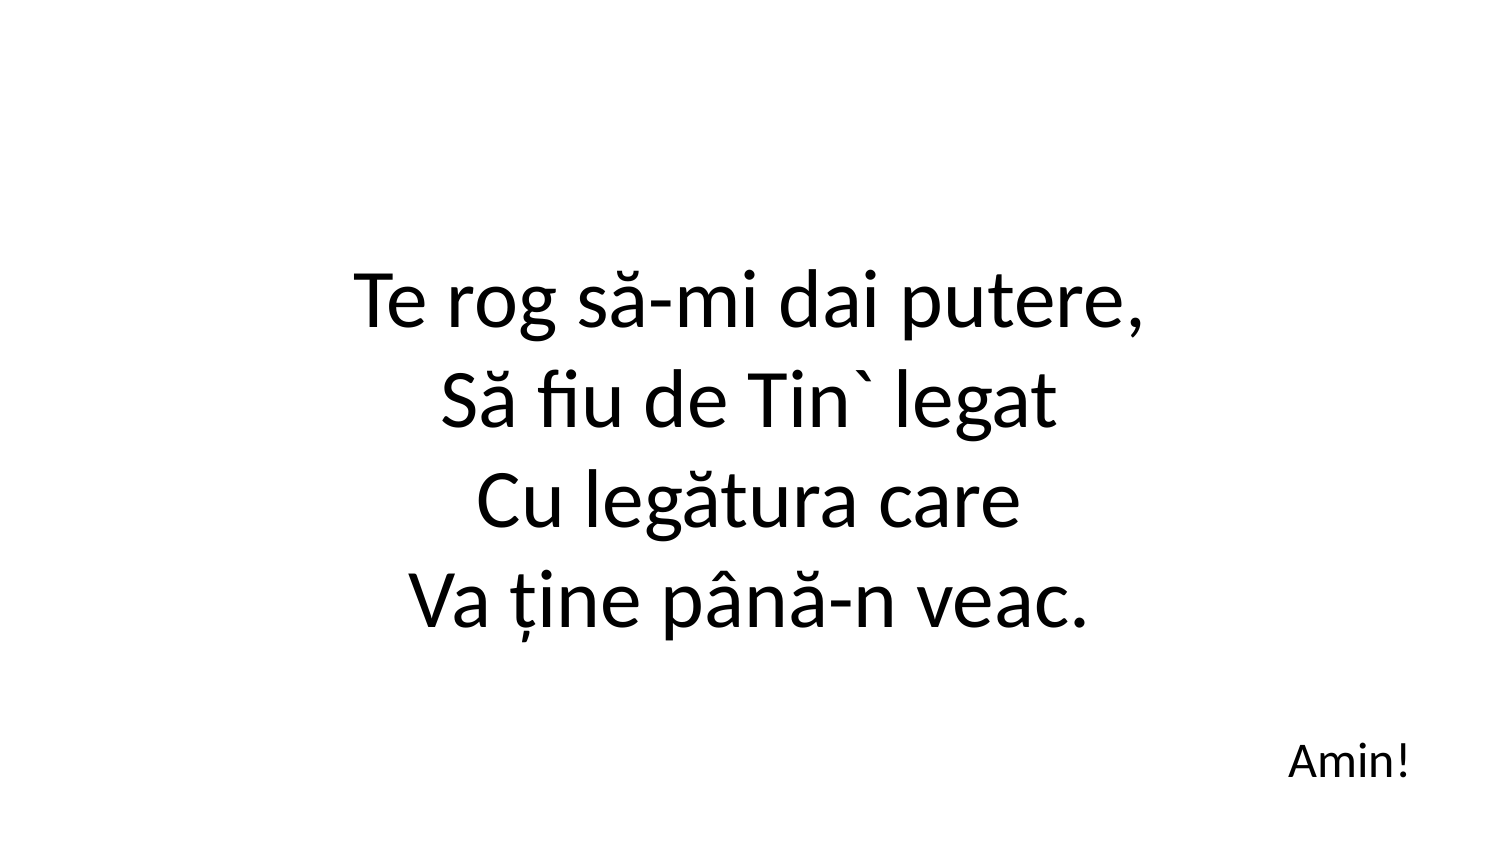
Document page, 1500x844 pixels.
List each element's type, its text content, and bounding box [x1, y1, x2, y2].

text_box Amin! [1273, 674, 1427, 795]
text_box Te rog să-mi dai putere, Să fiu de Tin` legat Cu legătura care Va ține până-n veac. [338, 192, 1162, 652]
